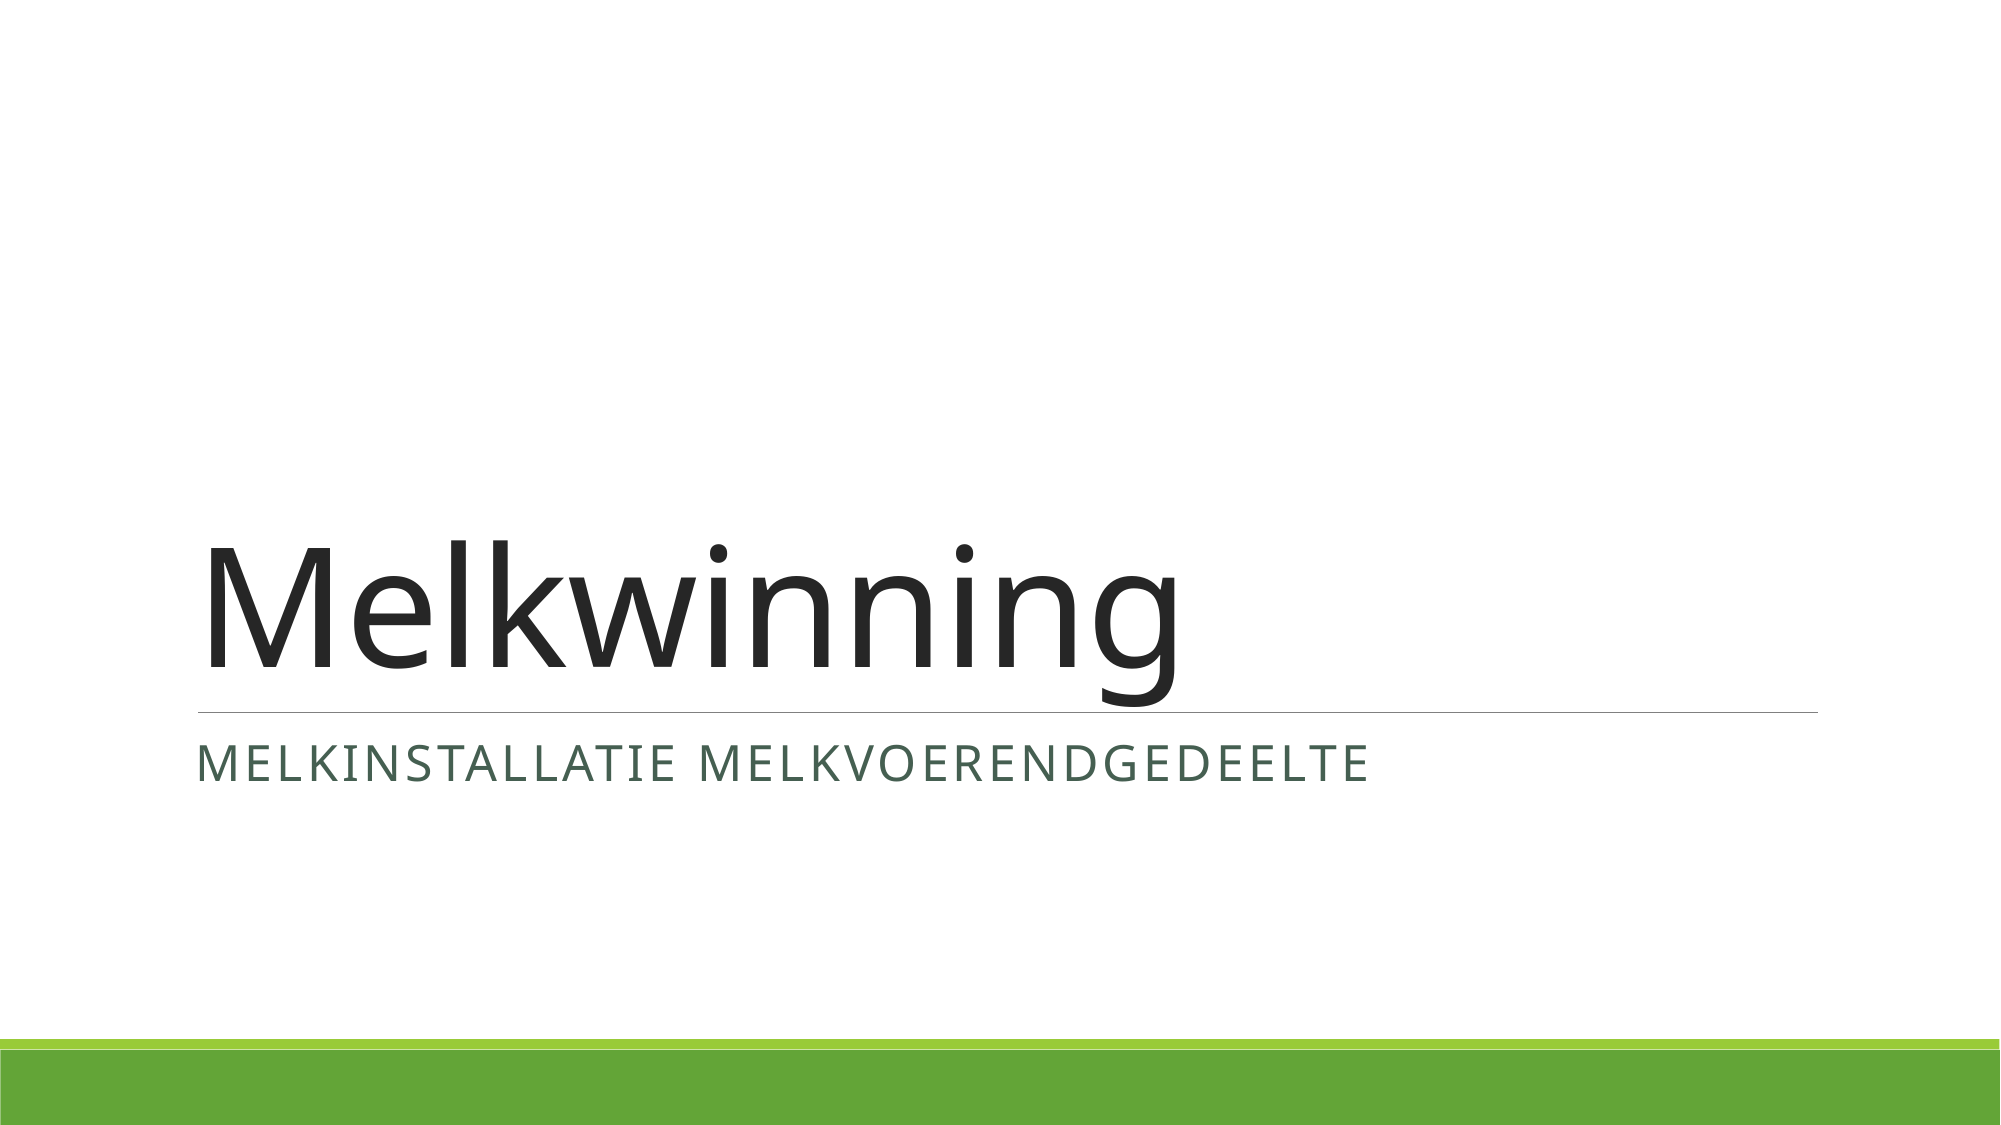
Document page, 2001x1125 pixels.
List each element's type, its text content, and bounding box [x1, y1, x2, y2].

subtitle Melkinstallatie Melkvoerendgedeelte [180, 730, 1831, 919]
title Melkwinning [180, 124, 1830, 710]
